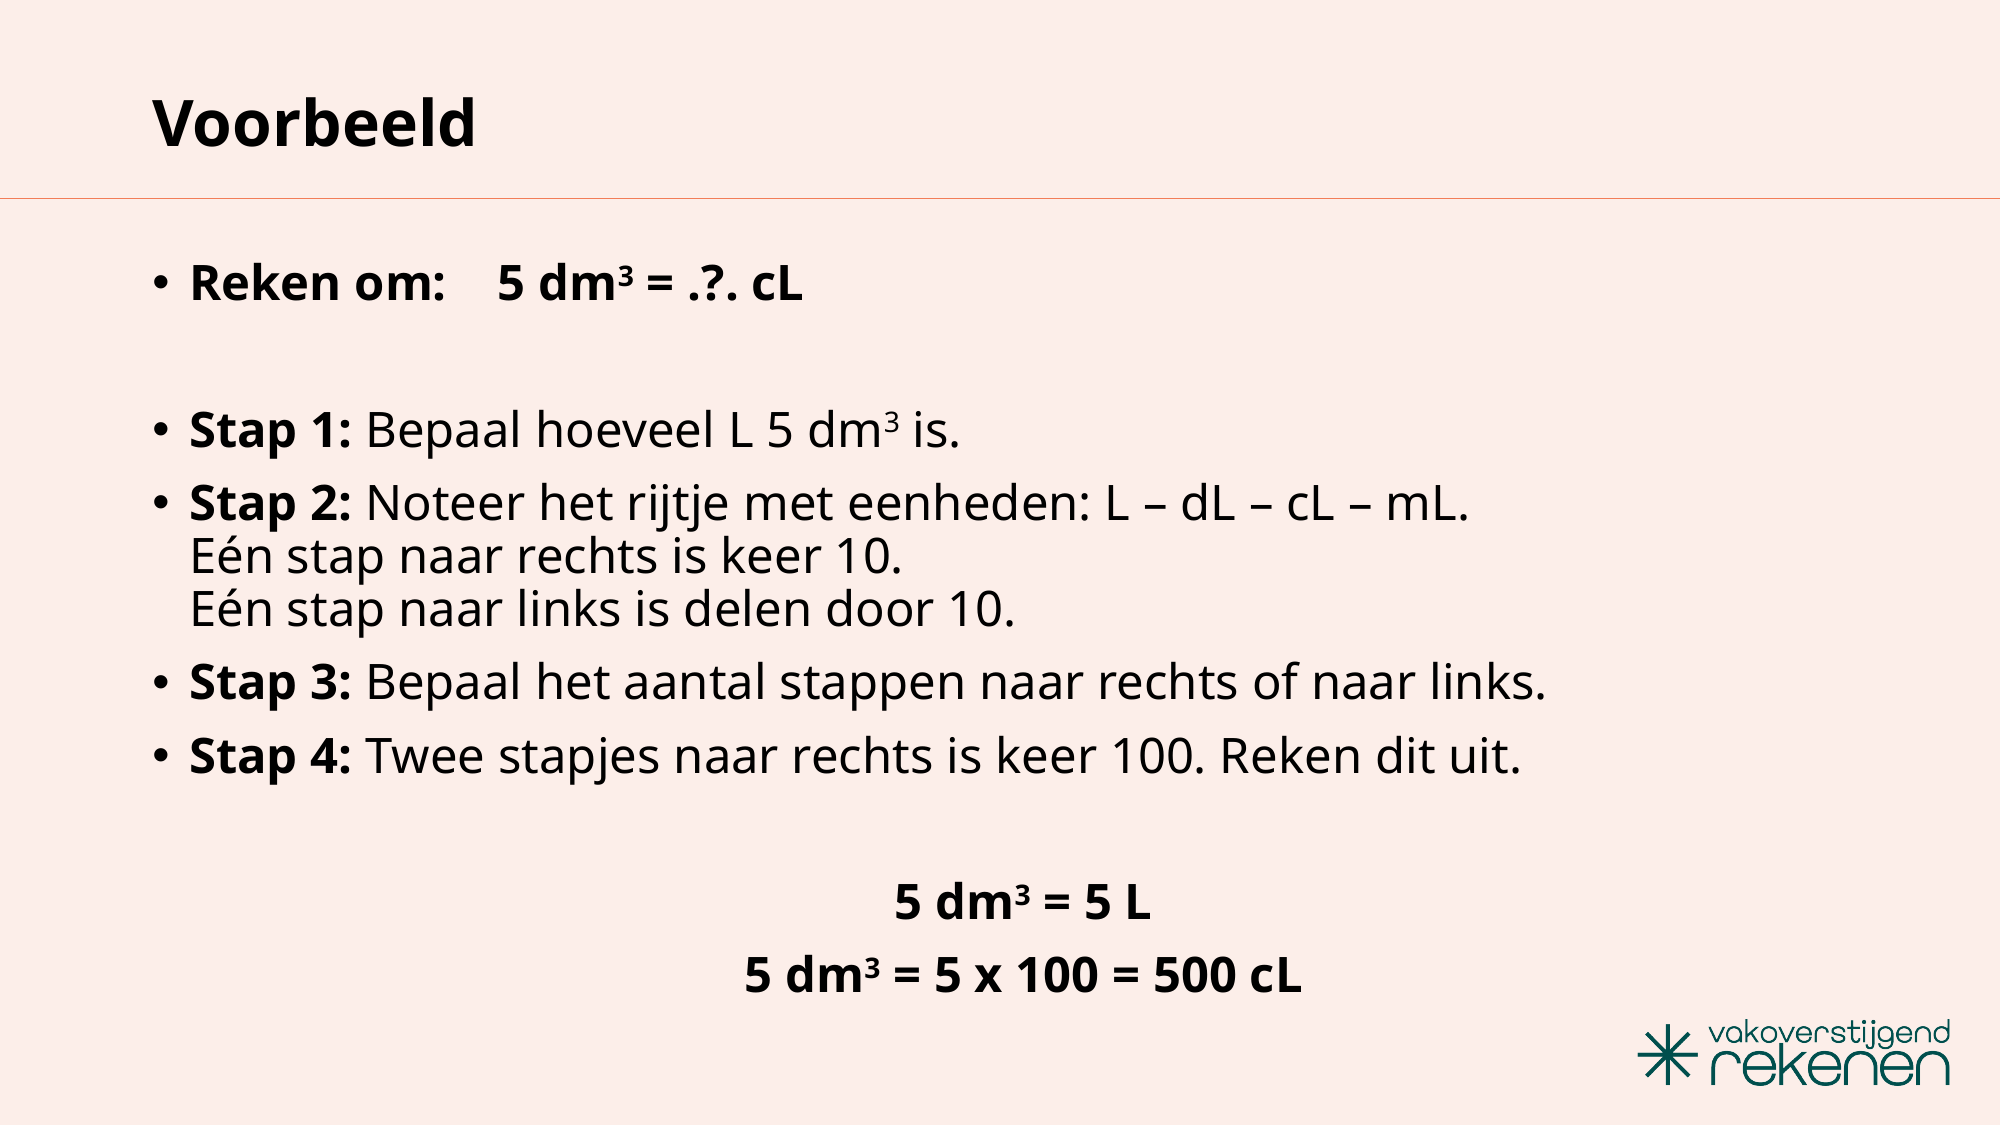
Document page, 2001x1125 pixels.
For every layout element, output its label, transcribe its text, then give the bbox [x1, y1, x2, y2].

list Reken om: 5 dm3 = .?. cL Stap 1: Bepaal hoeveel L 5 dm3 is. Stap 2: Noteer het rijtje met eenheden: L – dL – cL – mL. Eén stap naar rechts is keer 10. Eén stap naar links is delen door 10. Stap 3: Bepaal het aantal stappen naar rechts of naar links. Stap 4: Twee stapjes naar rechts is keer 100. Reken dit uit. 5 dm3 = 5 L 5 dm3 = 5 x 100 = 500 cL [137, 251, 1911, 1017]
title Voorbeeld [137, 83, 1863, 168]
picture [1617, 1006, 1970, 1099]
